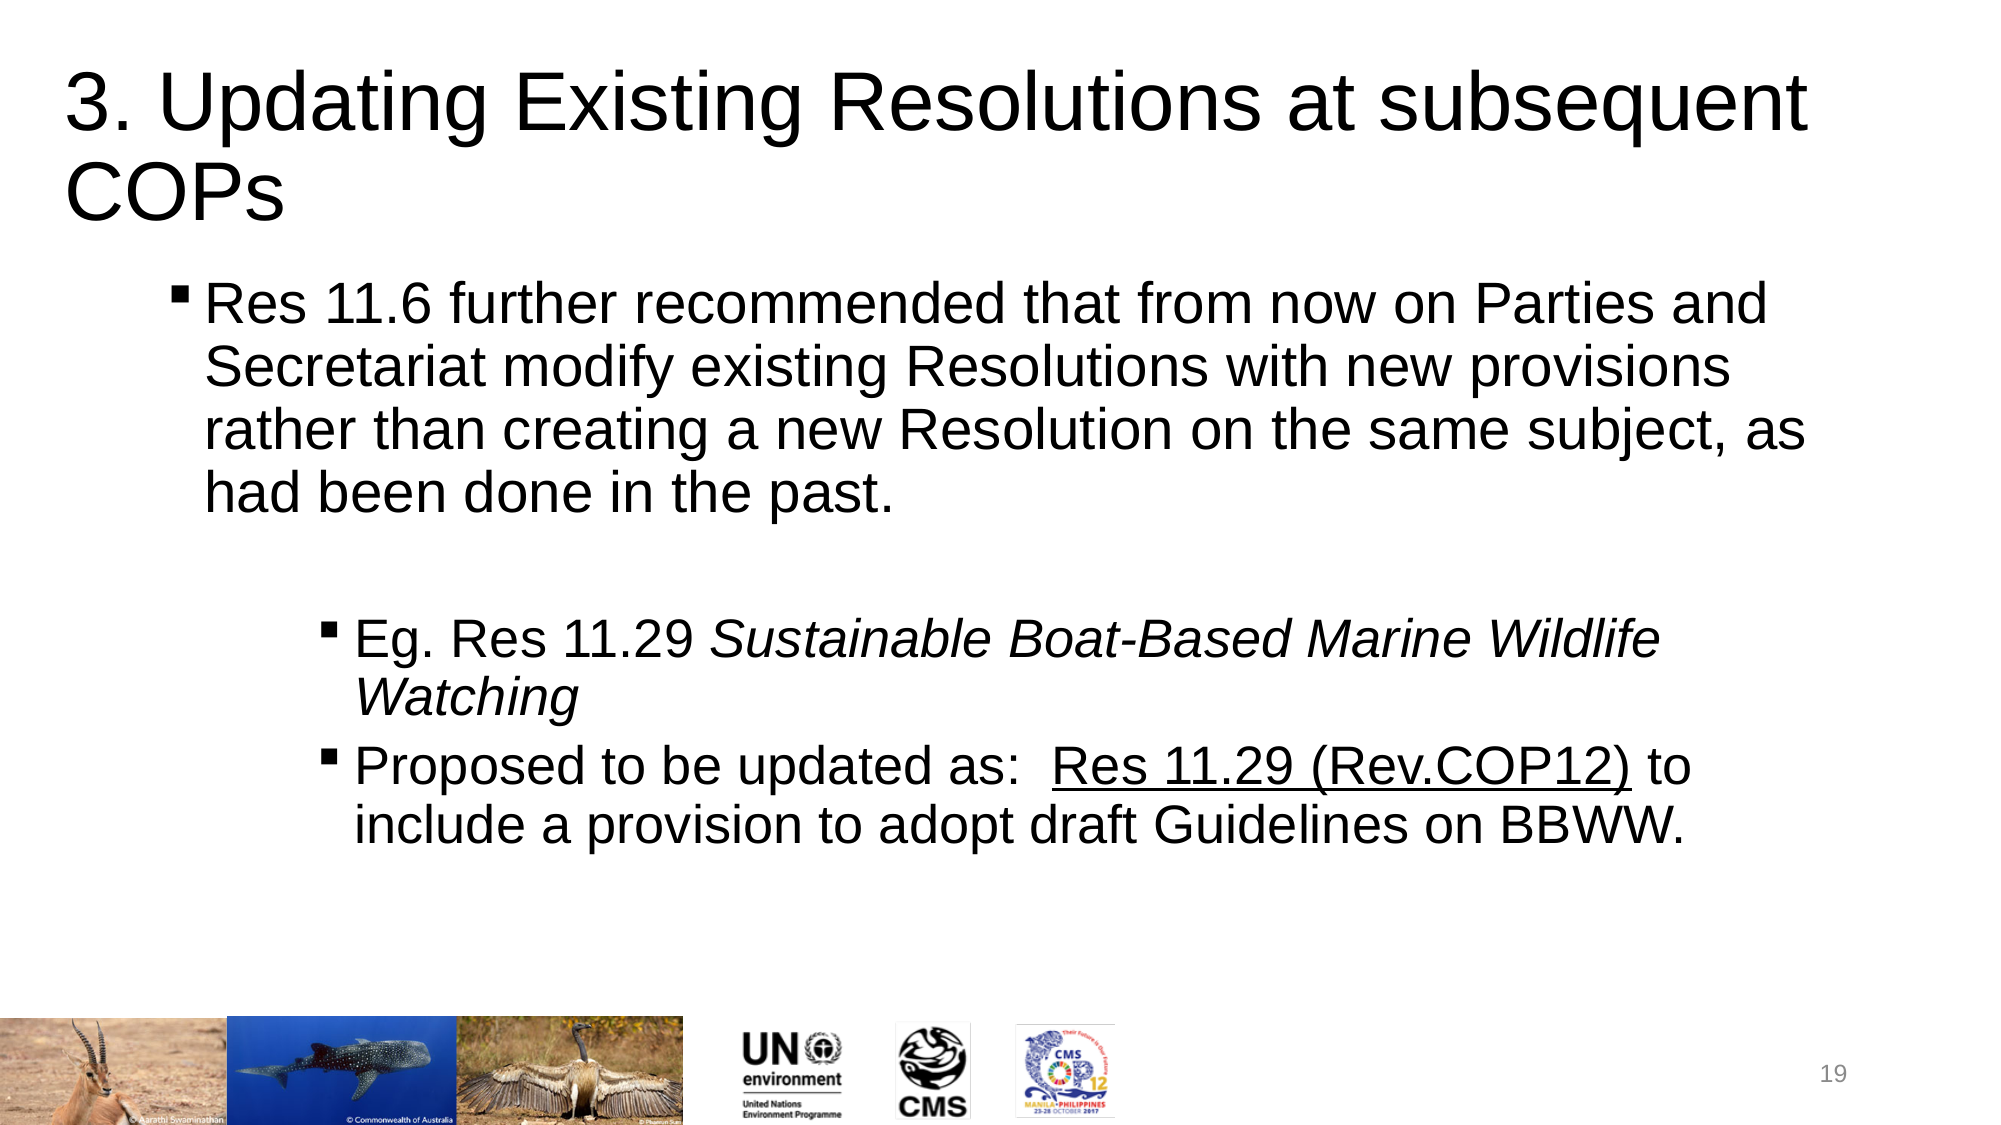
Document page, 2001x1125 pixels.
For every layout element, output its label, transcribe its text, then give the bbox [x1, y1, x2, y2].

slide_number 19 [1412, 1042, 1863, 1103]
text_box 3. Updating Existing Resolutions at subsequent COPs [49, 61, 1904, 237]
list Res 11.6 further recommended that from now on Parties and Secretariat modify existing Resolutions with new provisions rather than creating a new Resolution on the same subject, as had been done in the past. Eg. Res 11.29 Sustainable Boat-Based Marine Wildlife Watching Proposed to be updated as: Res 11.29 (Rev.COP12) to include a provision to adopt draft Guidelines on BBWW. [151, 266, 1877, 1073]
picture [725, 1073, 1115, 1125]
picture [0, 1016, 683, 1125]
